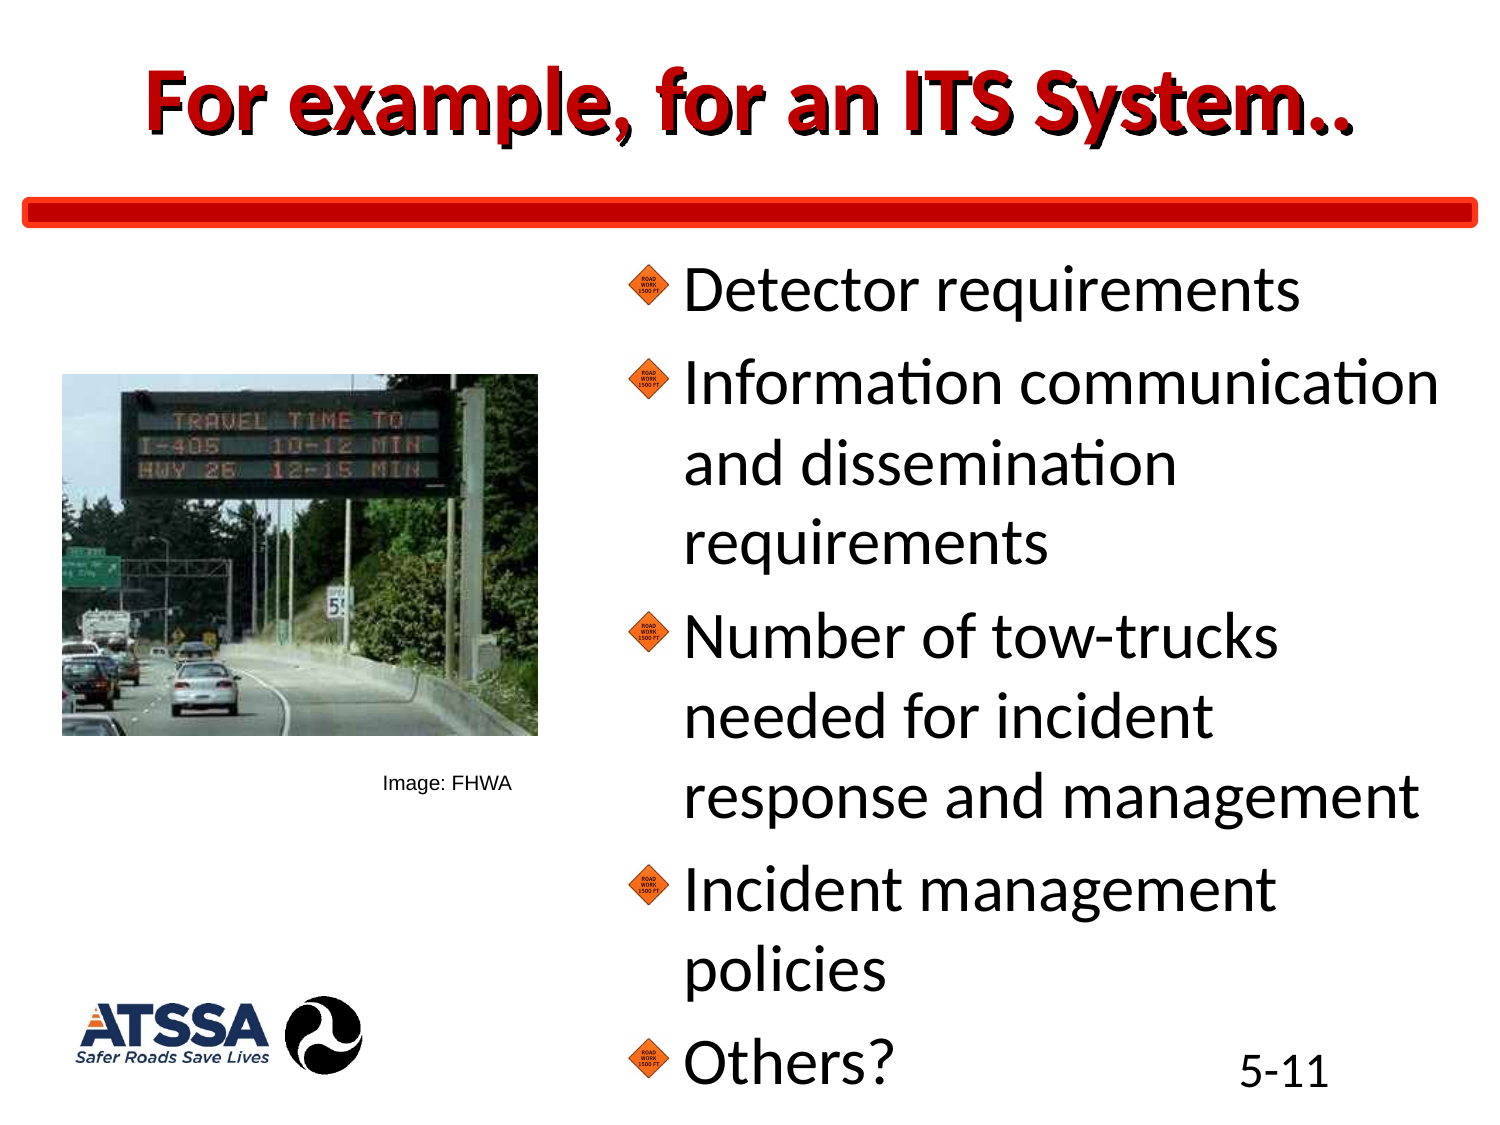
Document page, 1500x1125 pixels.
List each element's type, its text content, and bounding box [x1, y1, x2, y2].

picture [62, 374, 538, 737]
title For example, for an ITS System.. [0, 0, 1500, 188]
list Detector requirements Information communication and dissemination requirements Number of tow-trucks needed for incident response and management Incident management policies Others? [612, 237, 1476, 963]
picture [627, 863, 670, 906]
picture [75, 1003, 269, 1063]
picture [627, 263, 670, 306]
picture [627, 610, 670, 653]
picture [627, 1037, 670, 1079]
text_box Image: FHWA [367, 762, 538, 803]
picture [276, 989, 370, 1077]
picture [627, 357, 670, 400]
